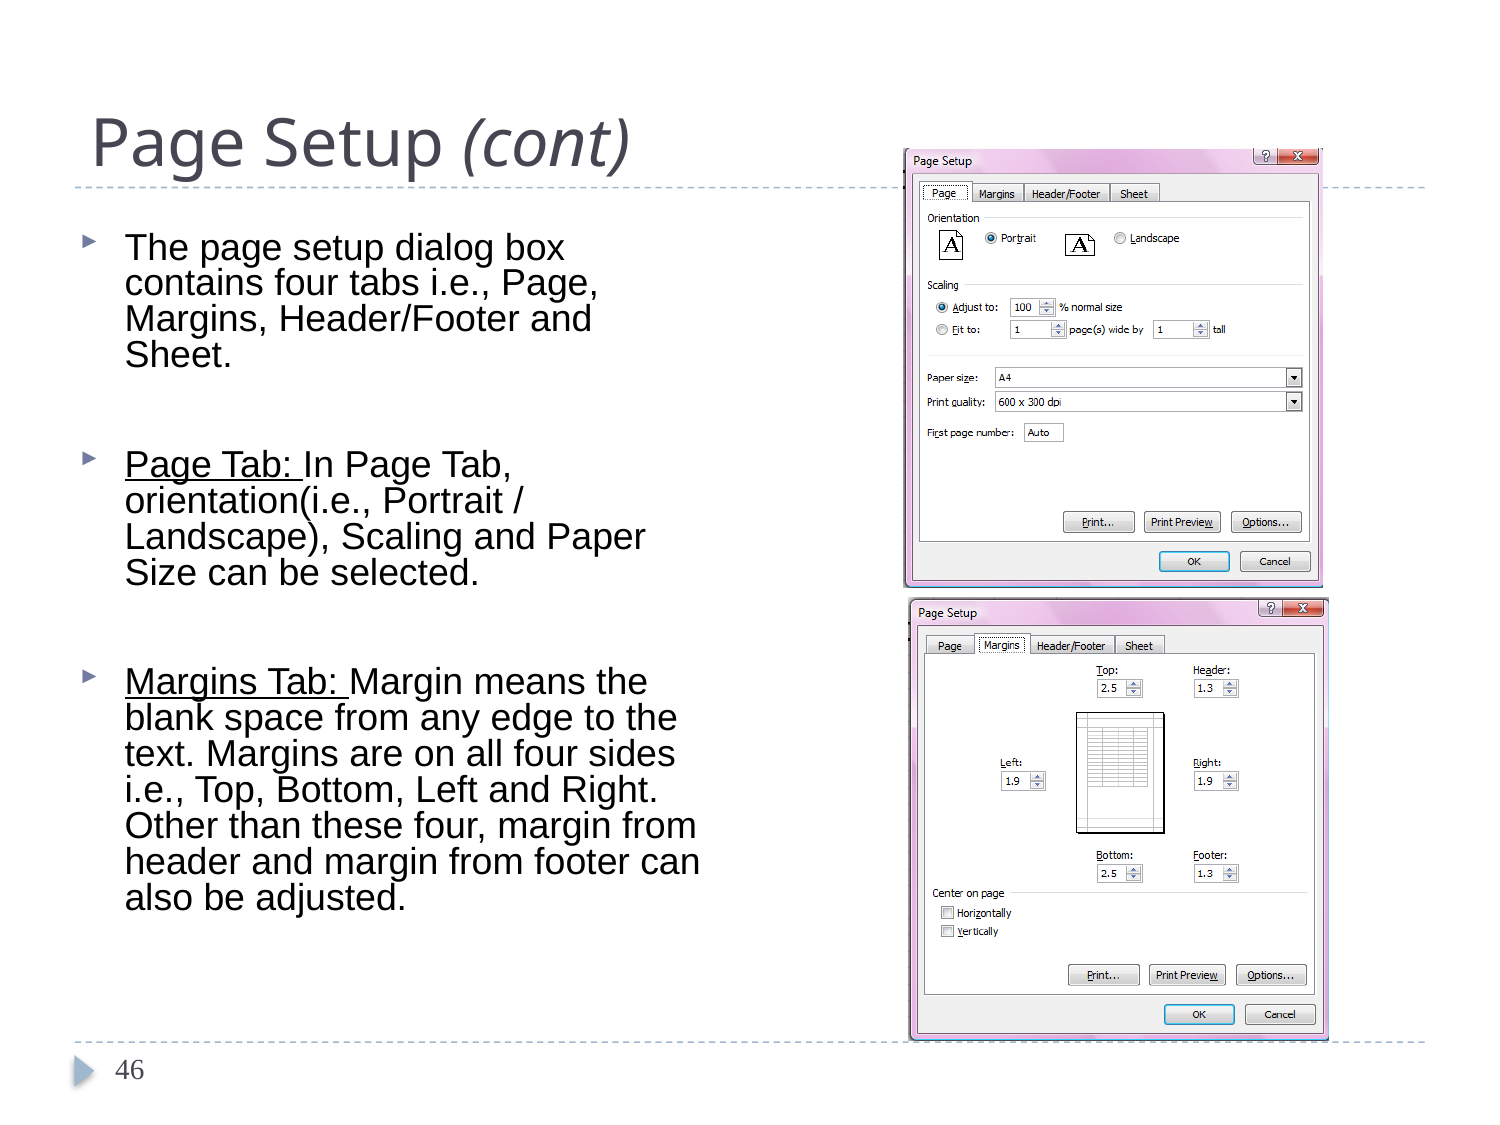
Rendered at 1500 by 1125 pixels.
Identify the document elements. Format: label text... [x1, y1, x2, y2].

title Page Setup (cont) [74, 24, 1426, 188]
list The page setup dialog box contains four tabs i.e., Page, Margins, Header/Footer and Sheet. Page Tab: In Page Tab, orientation(i.e., Portrait / Landscape), Scaling and Paper Size can be selected. Margins Tab: Margin means the blank space from any edge to the text. Margins are on all four sides i.e., Top, Bottom, Left and Right. Other than these four, margin from header and margin from footer can also be adjusted. [64, 223, 717, 1012]
picture [903, 148, 1323, 588]
picture [908, 597, 1330, 1041]
slide_number 46 [100, 1042, 426, 1103]
